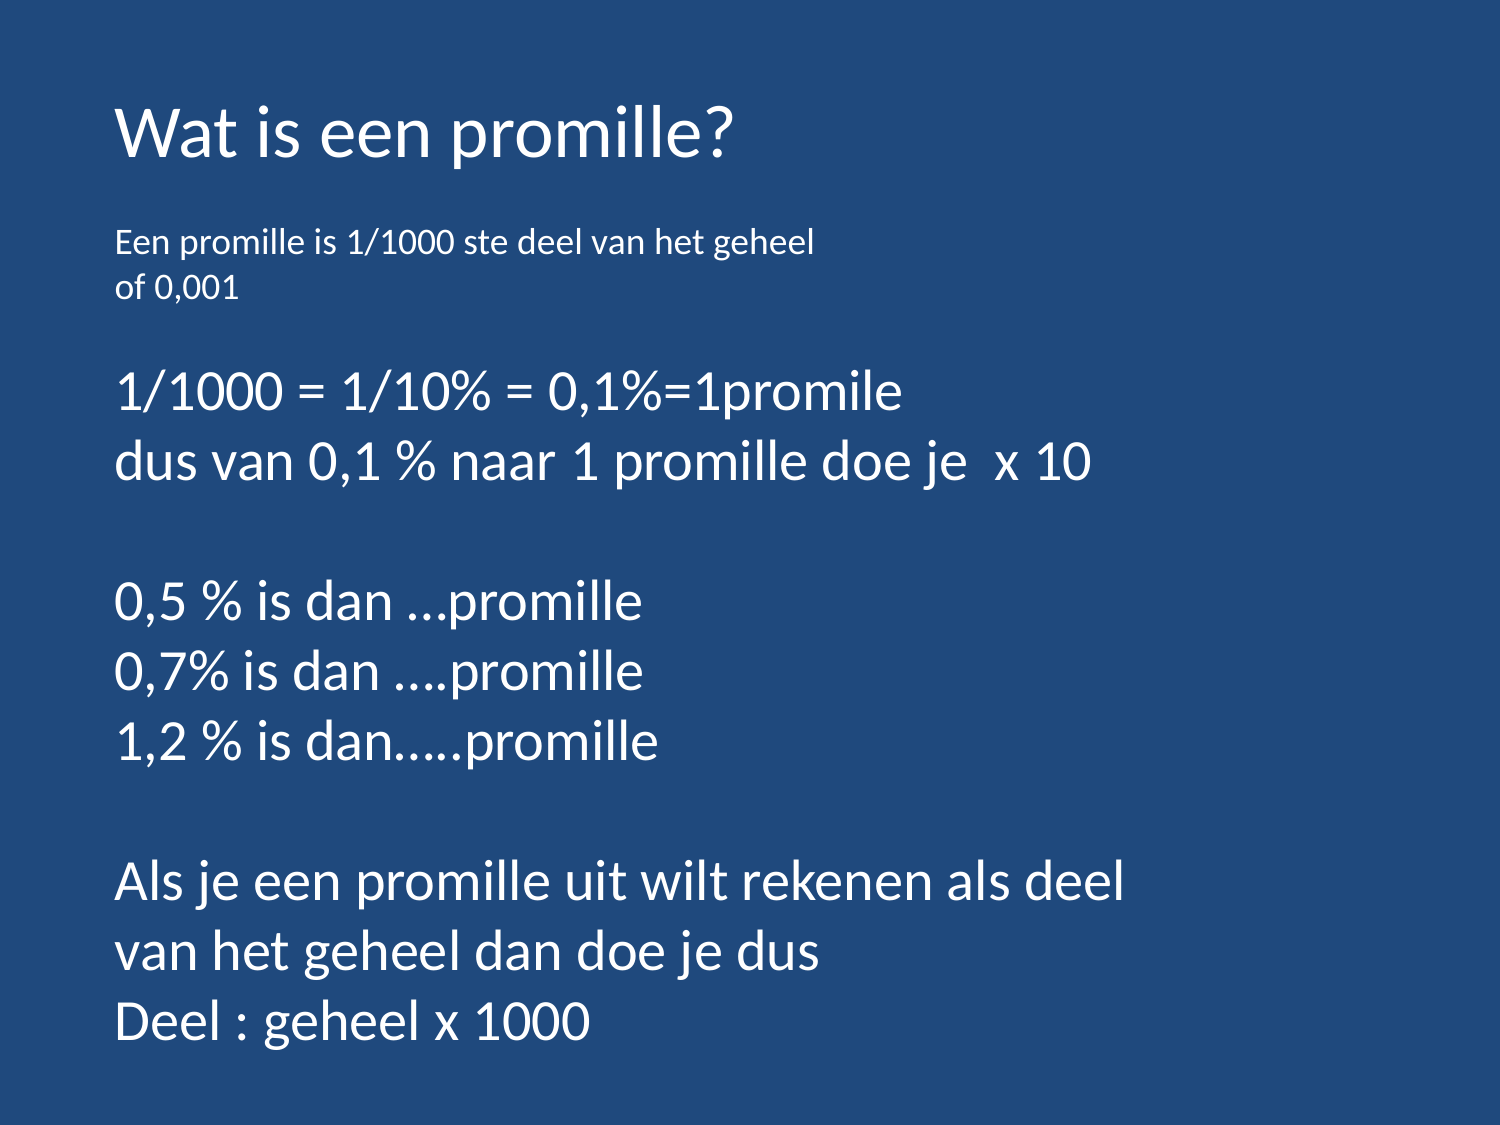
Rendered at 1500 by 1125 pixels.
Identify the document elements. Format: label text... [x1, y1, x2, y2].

text_box Wat is een promille? Een promille is 1/1000 ste deel van het geheel of 0,001 1/1000 = 1/10% = 0,1%=1promile dus van 0,1 % naar 1 promille doe je x 10 0,5 % is dan …promille 0,7% is dan ….promille 1,2 % is dan…..promille Als je een promille uit wilt rekenen als deel van het geheel dan doe je dus Deel : geheel x 1000 [99, 74, 1225, 1060]
